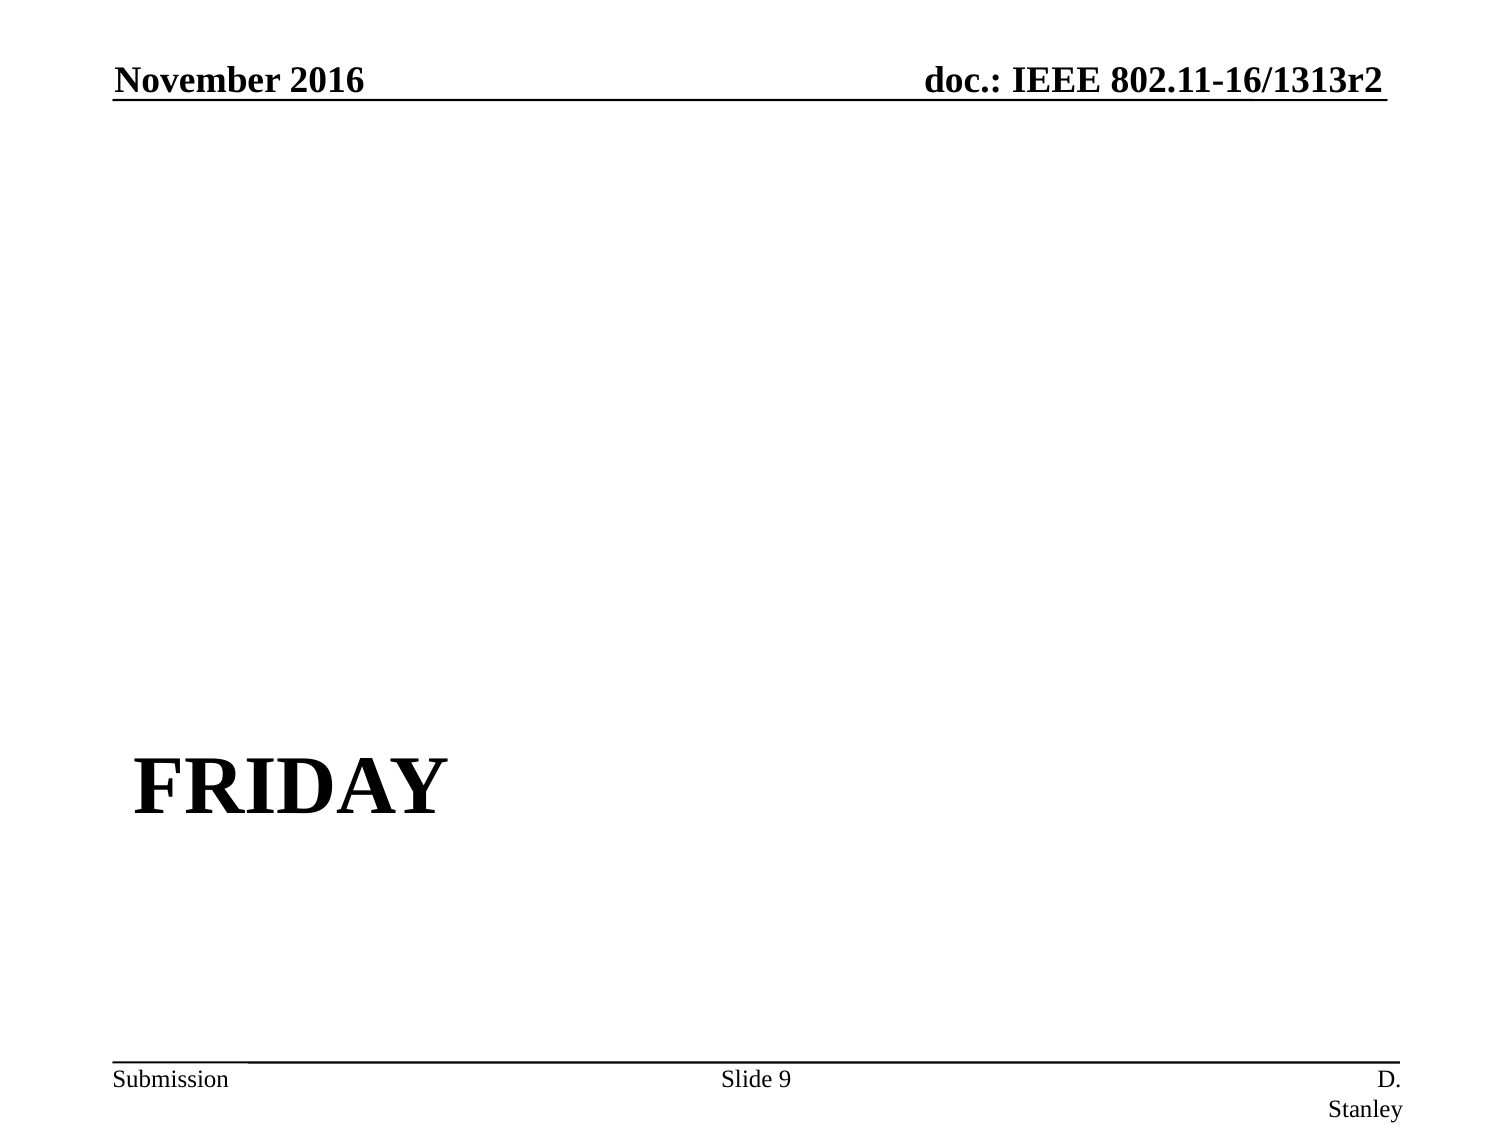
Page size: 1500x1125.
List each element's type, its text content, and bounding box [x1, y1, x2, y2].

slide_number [114, 54, 374, 101]
title Friday [118, 722, 1394, 947]
footer D. Stanley, HP Enterprise [1324, 1061, 1402, 1093]
slide_number Slide 9 [712, 1061, 800, 1093]
